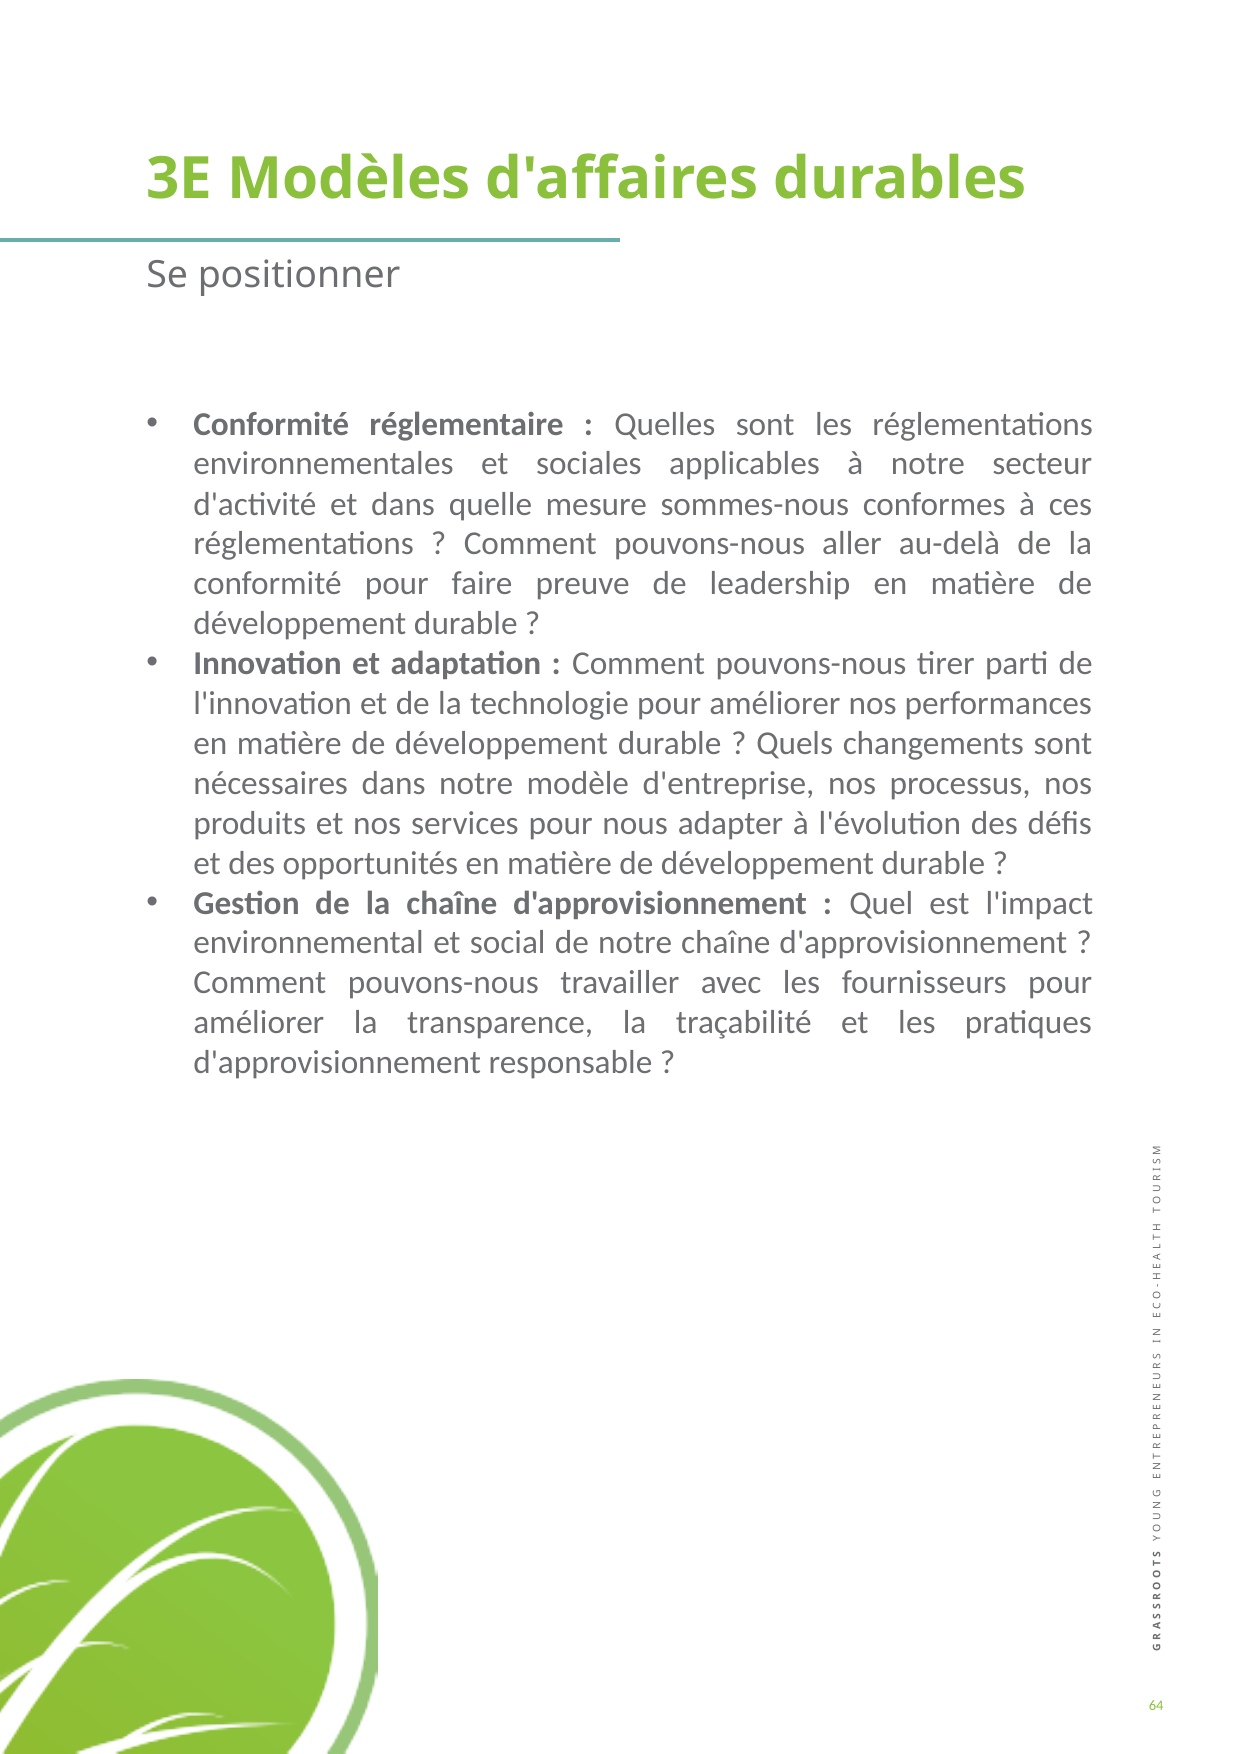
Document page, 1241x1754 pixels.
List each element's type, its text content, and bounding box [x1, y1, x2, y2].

text_box [320, 615, 351, 664]
list Conformité réglementaire : Quelles sont les réglementations environnementales et sociales applicables à notre secteur d'activité et dans quelle mesure sommes-nous conformes à ces réglementations ? Comment pouvons-nous aller au-delà de la conformité pour faire preuve de leadership en matière de développement durable ? Innovation et adaptation : Comment pouvons-nous tirer parti de l'innovation et de la technologie pour améliorer nos performances en matière de développement durable ? Quels changements sont nécessaires dans notre modèle d'entreprise, nos processus, nos produits et nos services pour nous adapter à l'évolution des défis et des opportunités en matière de développement durable ? Gestion de la chaîne d'approvisionnement : Quel est l'impact environnemental et social de notre chaîne d'approvisionnement ? Comment pouvons-nous travailler avec les fournisseurs pour améliorer la transparence, la traçabilité et les pratiques d'approvisionnement responsable ? [131, 394, 1109, 1609]
list Se positionner [131, 242, 1109, 371]
list 3E Modèles d'affaires durables [131, 132, 1109, 242]
slide_number 64 [1125, 1666, 1187, 1743]
